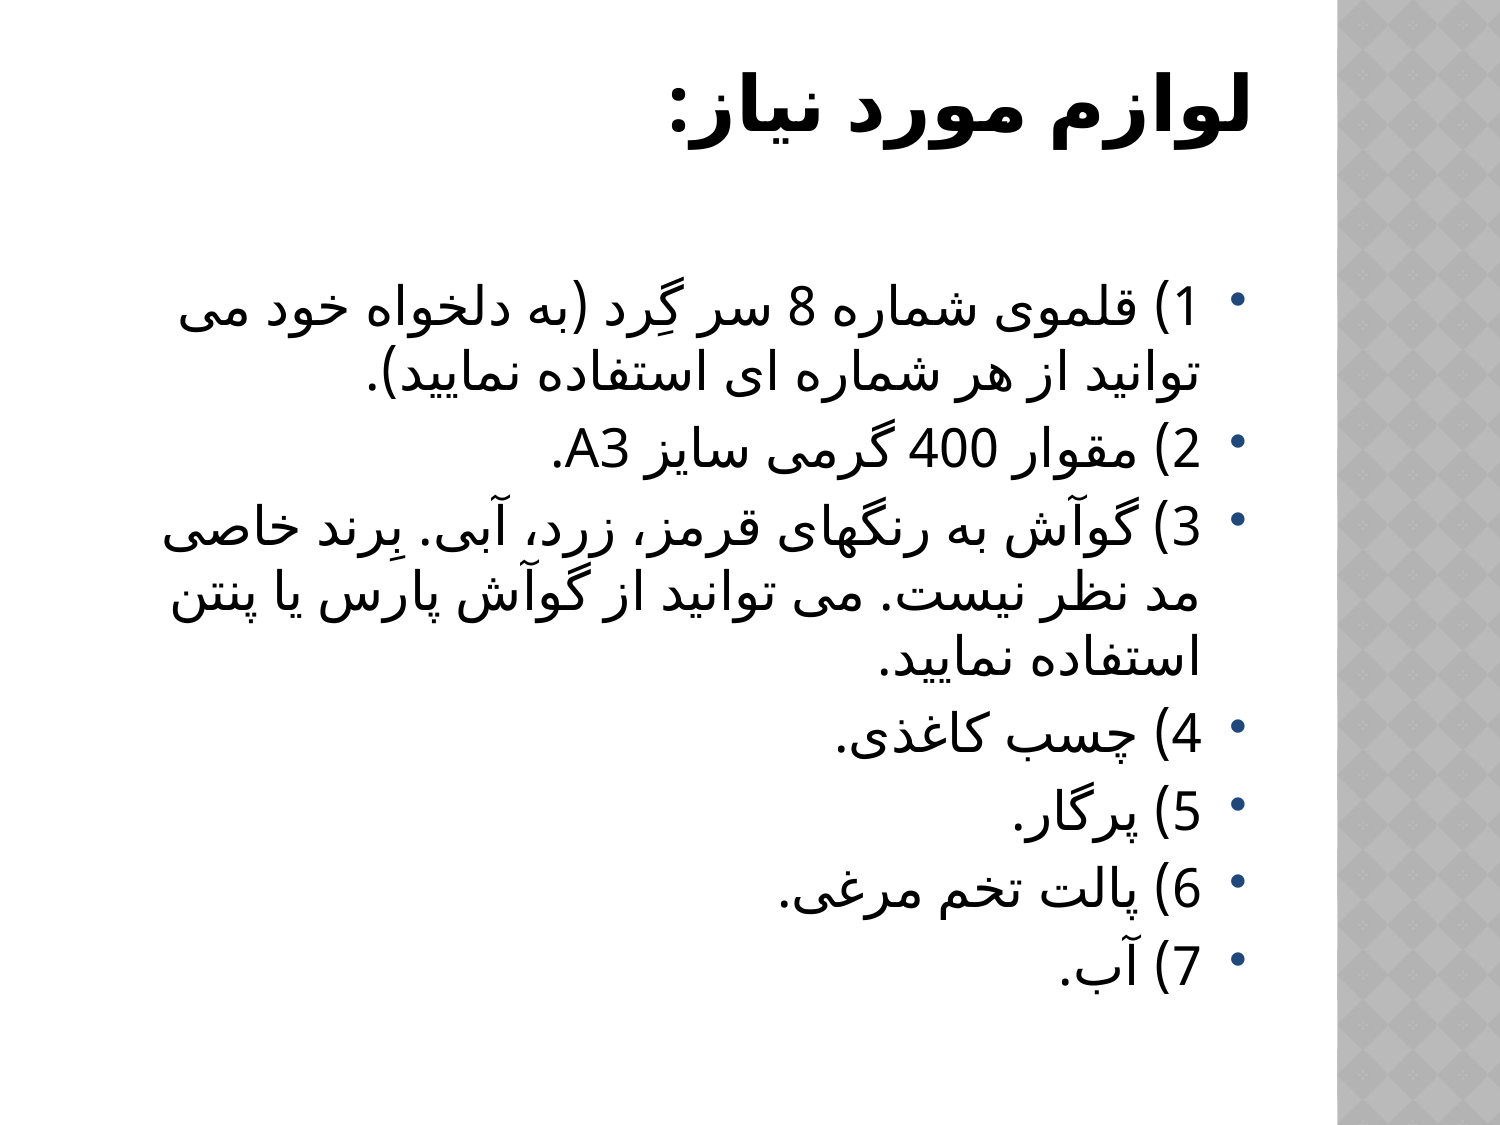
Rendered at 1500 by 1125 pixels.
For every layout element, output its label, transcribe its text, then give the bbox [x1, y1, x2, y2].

list 1) قلموی شماره 8 سر گِرد (به دلخواه خود می توانید از هر شماره ای استفاده نمایید). 2) مقوار 400 گرمی سایز A3. 3) گوآش به رنگهای قرمز، زرد، آبی. بِرند خاصی مد نظر نیست. می توانید از گوآش پارس یا پنتن استفاده نمایید. 4) چسب کاغذی. 5) پرگار. 6) پالت تخم مرغی. 7) آب. [75, 264, 1263, 1059]
title لوازم مورد نیاز: [75, 52, 1263, 240]
